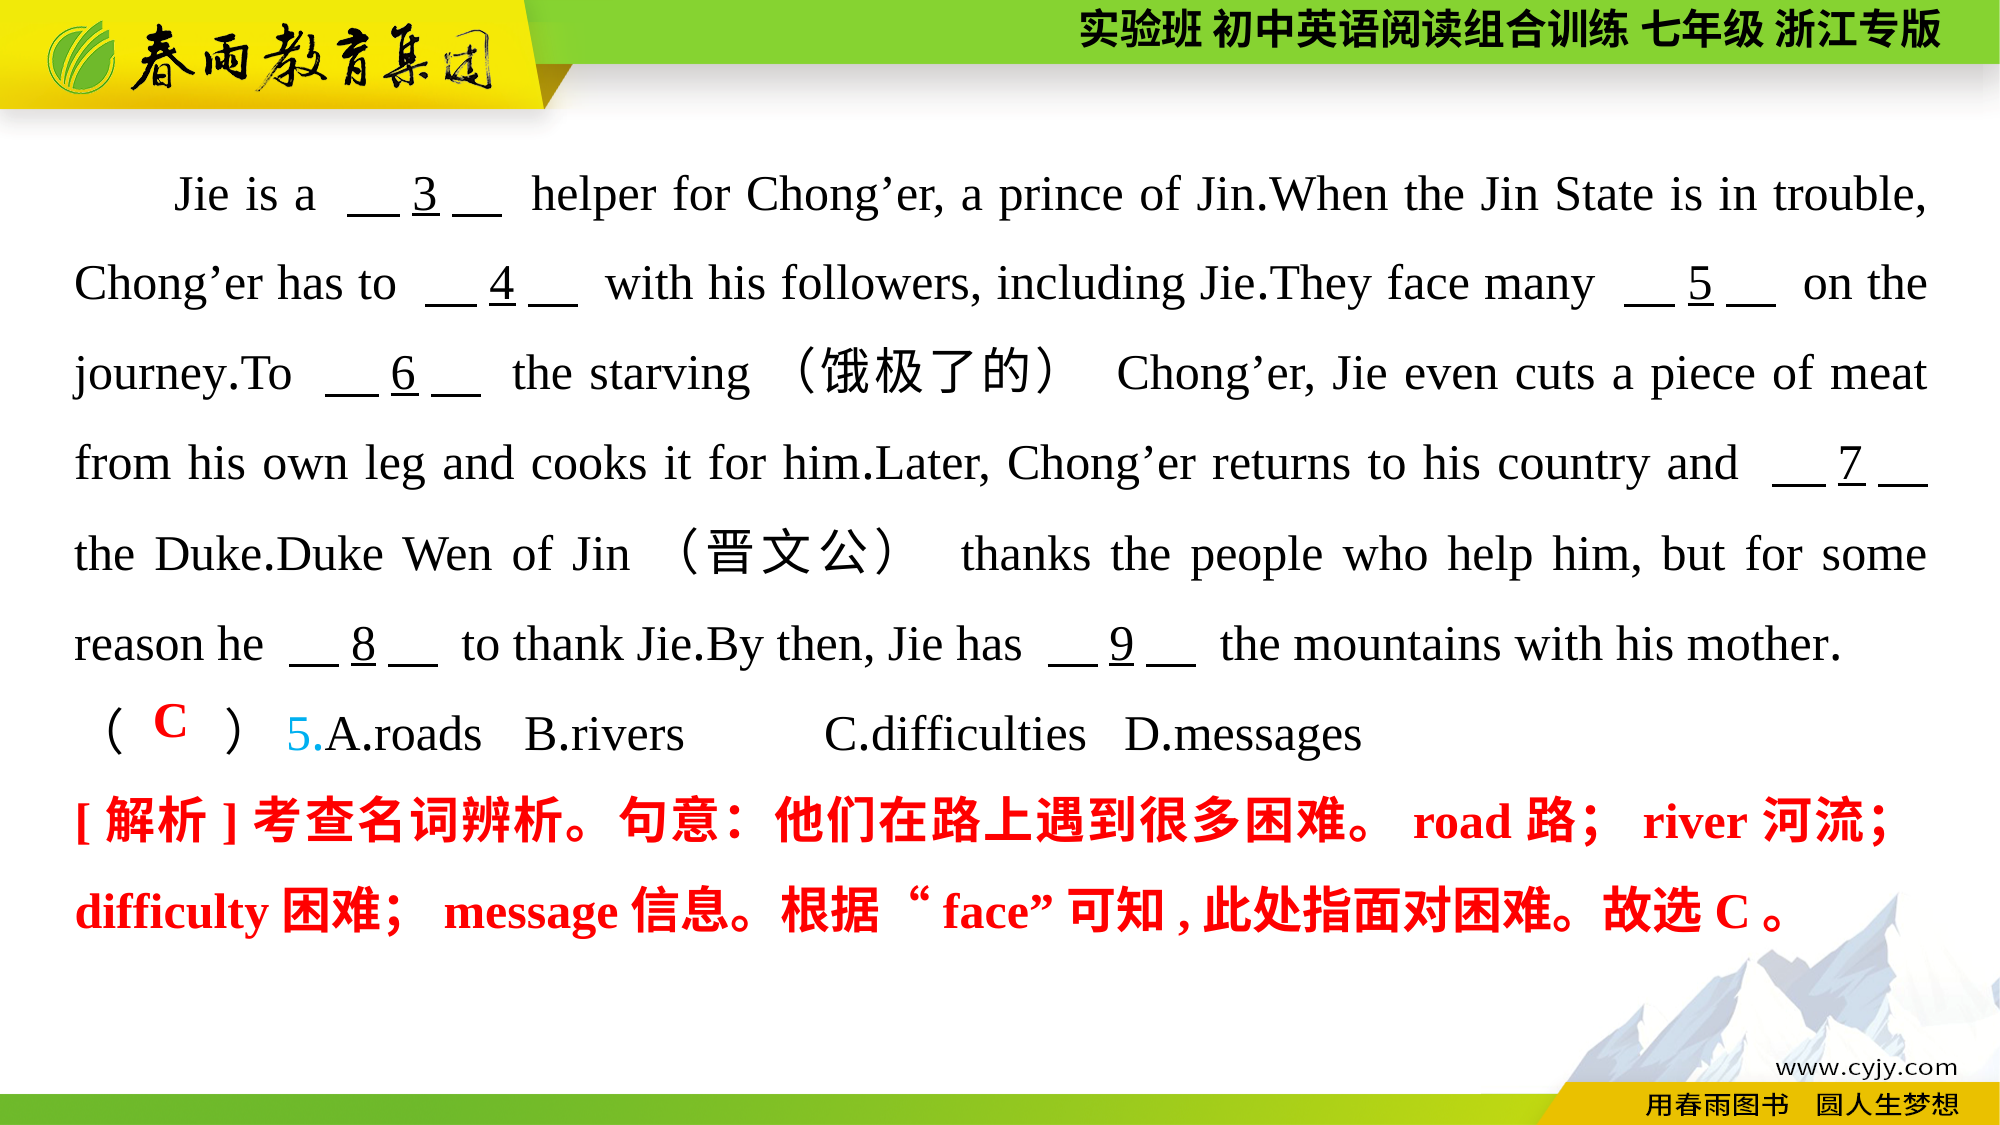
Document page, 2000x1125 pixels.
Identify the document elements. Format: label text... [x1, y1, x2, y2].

list Jie is a 3 helper for Chong’er, a prince of Jin.When the Jin State is in trouble, Chong’er has to 4 with his followers, including Jie.They face many 5 on the journey.To 6 the starving（饿极了的） Chong’er, Jie even cuts a piece of meat from his own leg and cooks it for him.Later, Chong’er returns to his country and 7 the Duke.Duke Wen of Jin（晋文公） thanks the people who help him, but for some reason he 8 to thank Jie.By then, Jie has 9 the mountains with his mother. （ ）5.A.roads B.rivers C.difficulties D.messages [59, 122, 1944, 751]
picture [0, 0, 2000, 1125]
text_box [解析]考查名词辨析。句意：他们在路上遇到很多困难。road路；river河流；difficulty困难；message信息。根据“face”可知,此处指面对困难。故选C。 [59, 751, 1944, 947]
text_box C [138, 680, 204, 751]
